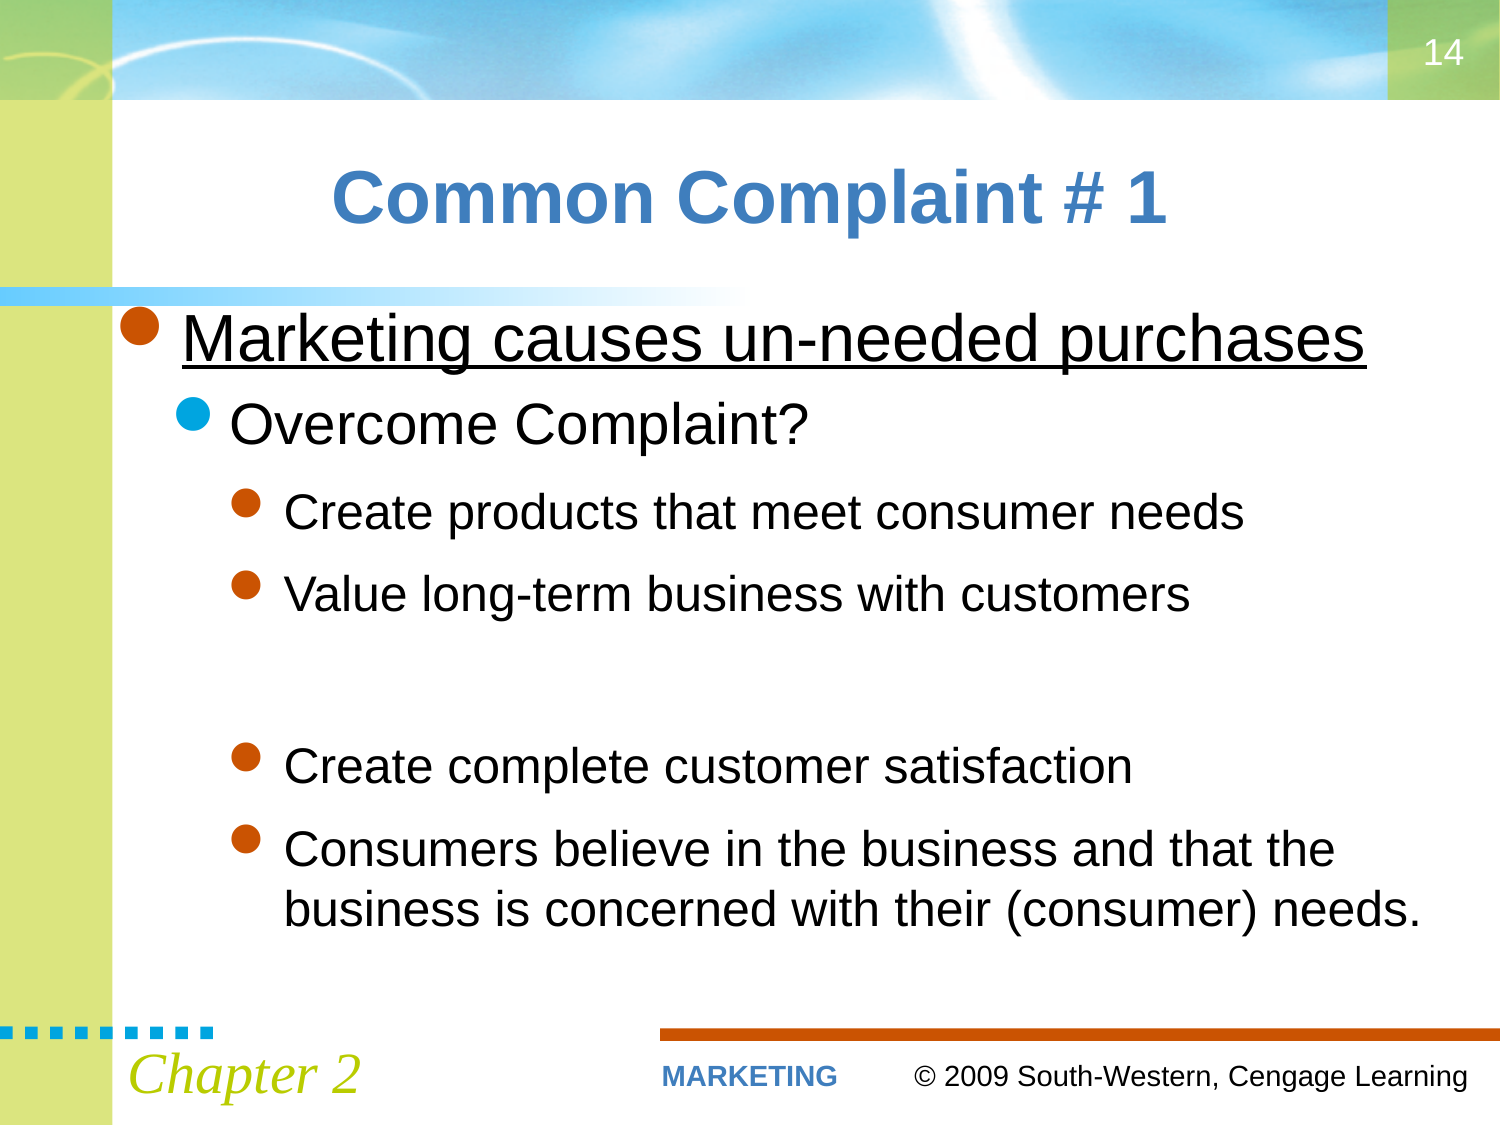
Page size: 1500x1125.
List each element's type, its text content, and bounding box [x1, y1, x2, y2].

title Common Complaint # 1 [112, 99, 1388, 287]
footer Chapter 2 [112, 1012, 638, 1113]
list Marketing causes un-needed purchases Overcome Complaint? Create products that meet consumer needs Value long-term business with customers Create complete customer satisfaction Consumers believe in the business and that the business is concerned with their (consumer) needs. [99, 287, 1476, 1001]
slide_number 14 [1387, 0, 1500, 101]
